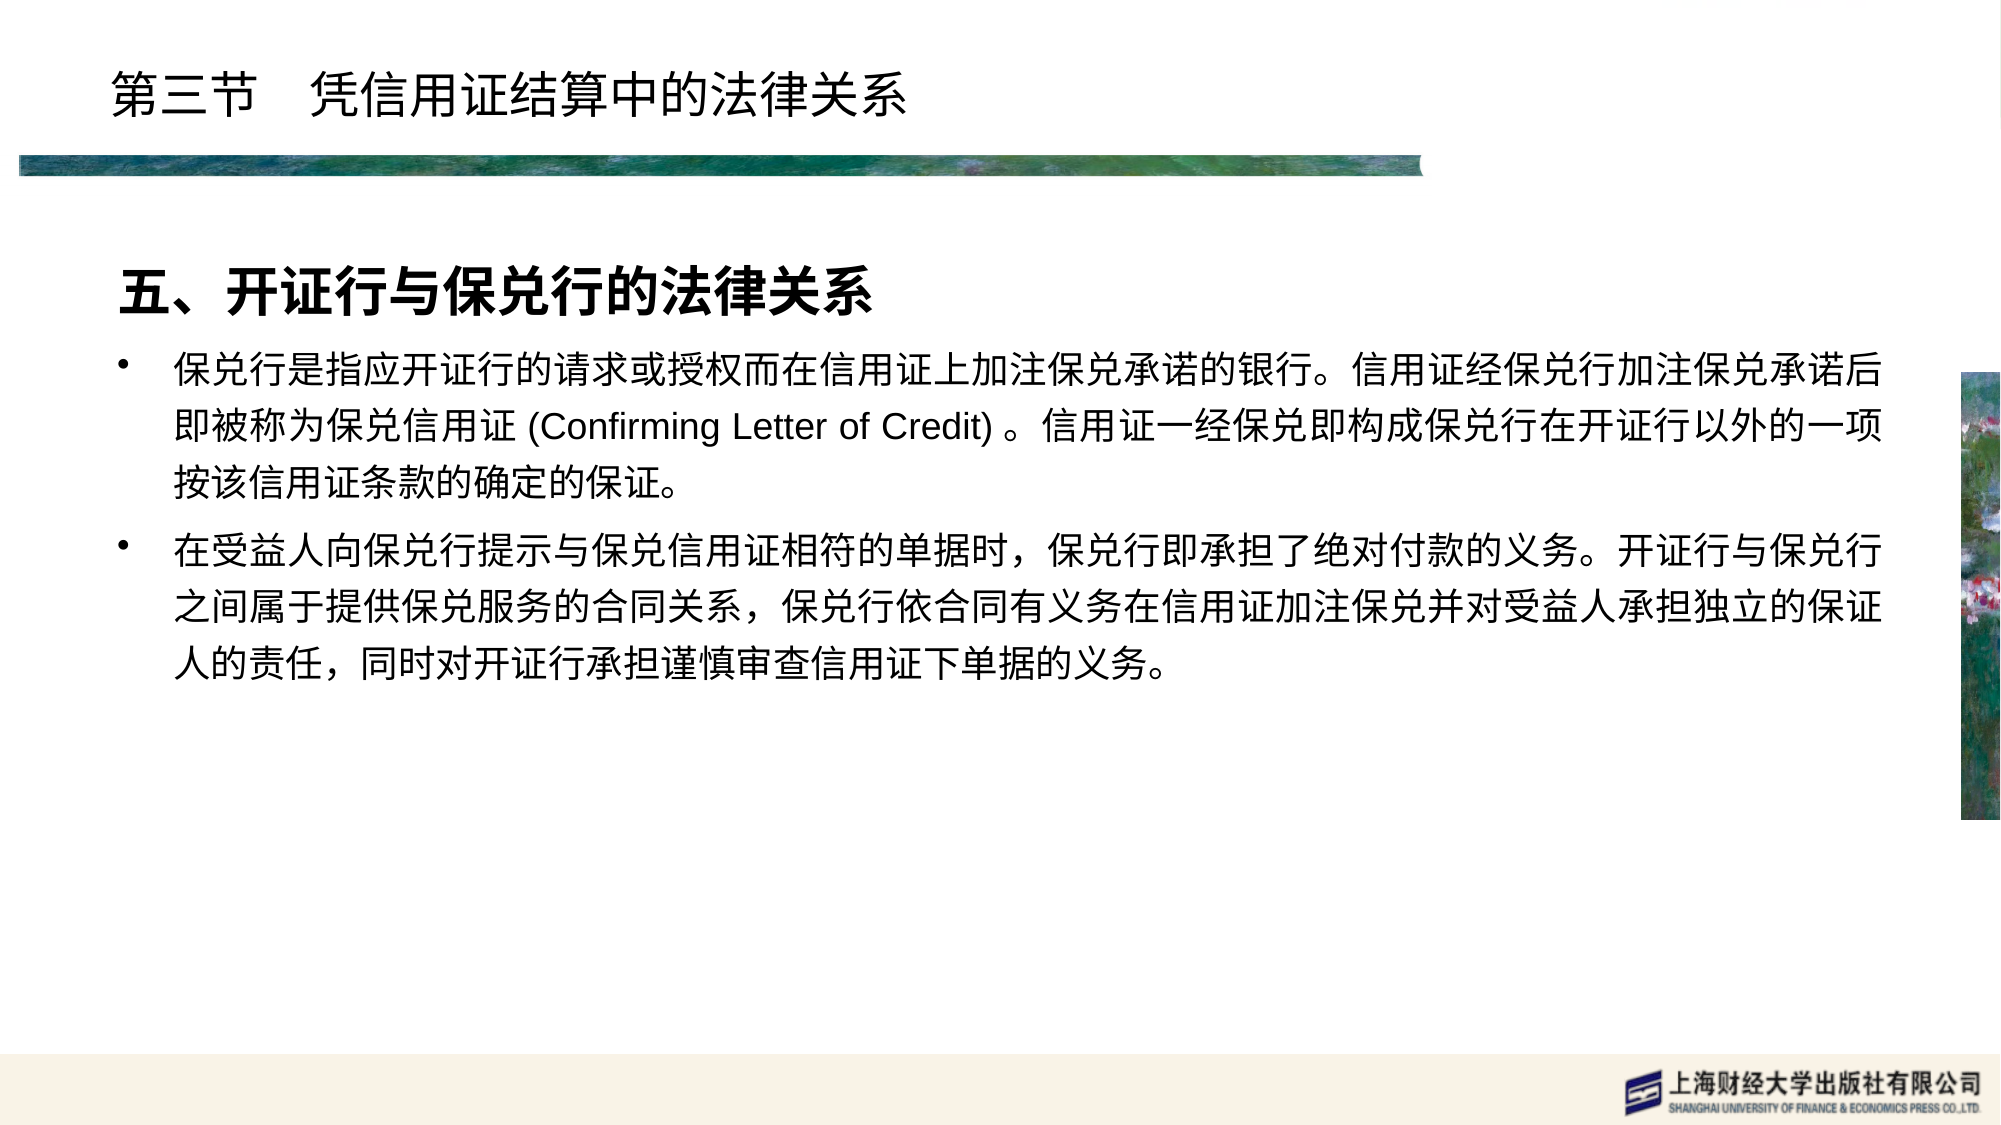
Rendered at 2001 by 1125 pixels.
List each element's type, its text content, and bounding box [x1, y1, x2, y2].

title 第三节 凭信用证结算中的法律关系 [94, 42, 1451, 146]
list 五、开证行与保兑行的法律关系 保兑行是指应开证行的请求或授权而在信用证上加注保兑承诺的银行。信用证经保兑行加注保兑承诺后即被称为保兑信用证(Confirming Letter of Credit)。信用证一经保兑即构成保兑行在开证行以外的一项按该信用证条款的确定的保证。 在受益人向保兑行提示与保兑信用证相符的单据时，保兑行即承担了绝对付款的义务。开证行与保兑行之间属于提供保兑服务的合同关系，保兑行依合同有义务在信用证加注保兑并对受益人承担独立的保证人的责任，同时对开证行承担谨慎审查信用证下单据的义务。 [102, 233, 1898, 1032]
picture [0, 0, 2001, 1125]
